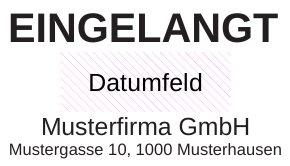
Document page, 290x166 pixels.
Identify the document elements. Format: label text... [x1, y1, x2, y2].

text_box [60, 52, 231, 66]
text_box Datumfeld Musterfirma GmbH Mustergasse 10, 1000 Musterhausen [6, 66, 285, 161]
title EINGELANGT [6, 1, 286, 53]
